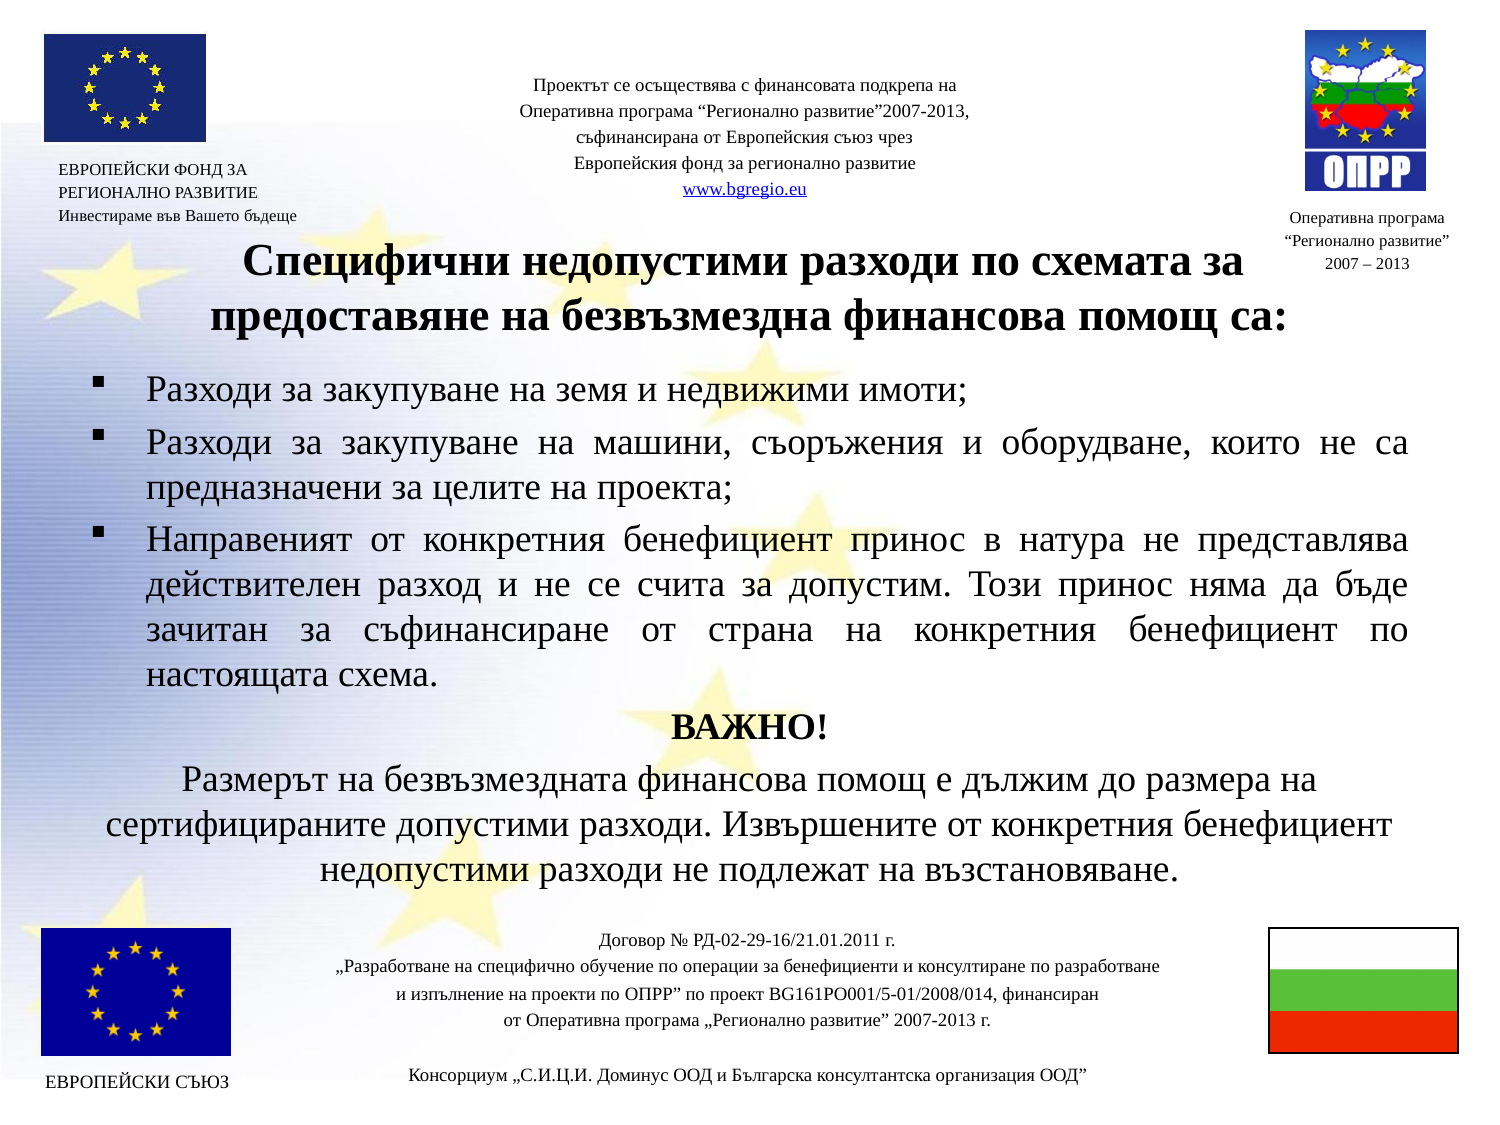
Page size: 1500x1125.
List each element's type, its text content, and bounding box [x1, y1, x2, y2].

list Разходи за закупуване на земя и недвижими имоти; Разходи за закупуване на машини, съоръжения и оборудване, които не са предназначени за целите на проекта; Направеният от конкретния бенефициент принос в натура не представлява действителен разход и не се счита за допустим. Този принос няма да бъде зачитан за съфинансиране от страна на конкретния бенефициент по настоящата схема. ВАЖНО! Размерът на безвъзмездната финансова помощ е дължим до размера на сертифицираните допустими разходи. Извършените от конкретния бенефициент недопустими разходи не подлежат на възстановяване. [75, 356, 1425, 917]
title Специфични недопустими разходи по схемата за предоставяне на безвъзмездна финансова помощ са: [75, 222, 1425, 350]
picture [0, 0, 1500, 1125]
